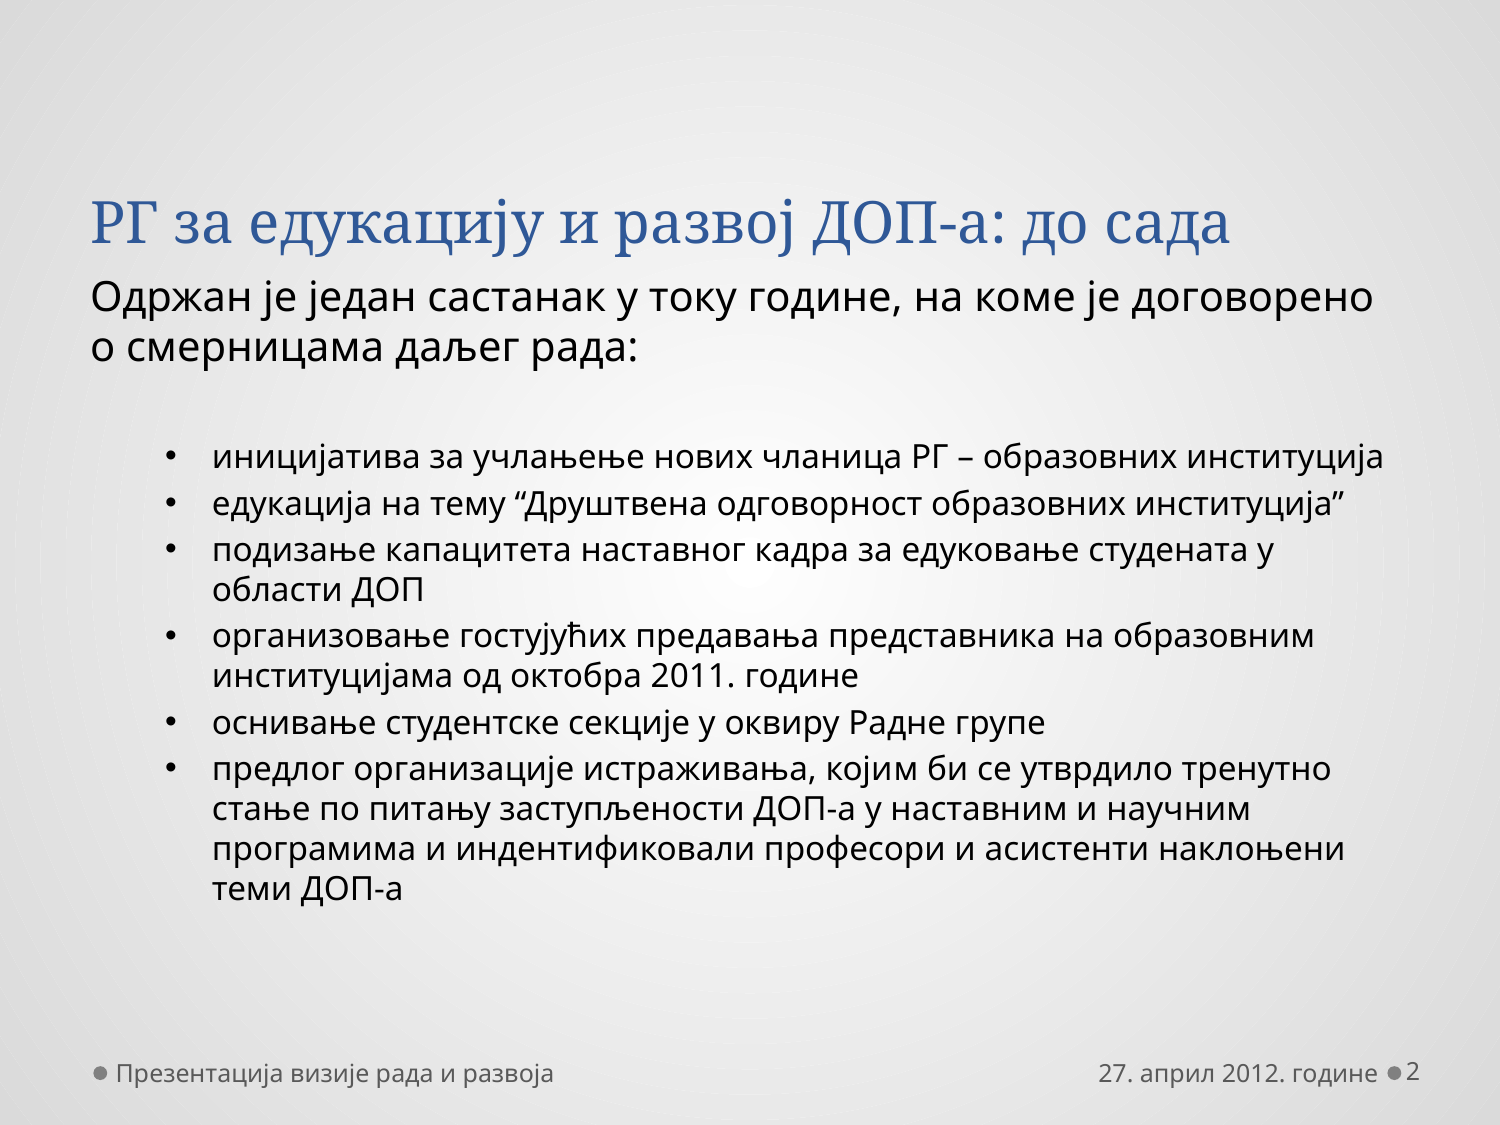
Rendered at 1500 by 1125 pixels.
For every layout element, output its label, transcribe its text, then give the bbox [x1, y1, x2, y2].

slide_number 27. април 2012. године [1043, 1042, 1386, 1103]
title РГ за едукацију и развој ДОП-а: до сада [75, 0, 1425, 262]
list Одржан је један састанак у току године, на коме је договорено о смерницама даљег рада: иницијатива за учлањење нових чланица РГ – образовних институција едукација на тему “Друштвена одговорност образовних институција” подизање капацитета наставног кадра за едуковање студената у области ДОП организовање гостујућих предавања представника на образовним институцијама од октобра 2011. године оснивање студентске секције у оквиру Радне групе предлог организације истраживања, којим би се утврдило тренутно стање по питању заступљености ДОП-а у наставним и научним програмима и индентификовали професори и асистенти наклоњени теми ДОП-а [75, 262, 1425, 1005]
footer Презентација визије рада и развоја [108, 1042, 597, 1103]
slide_number 2 [1401, 1042, 1494, 1103]
